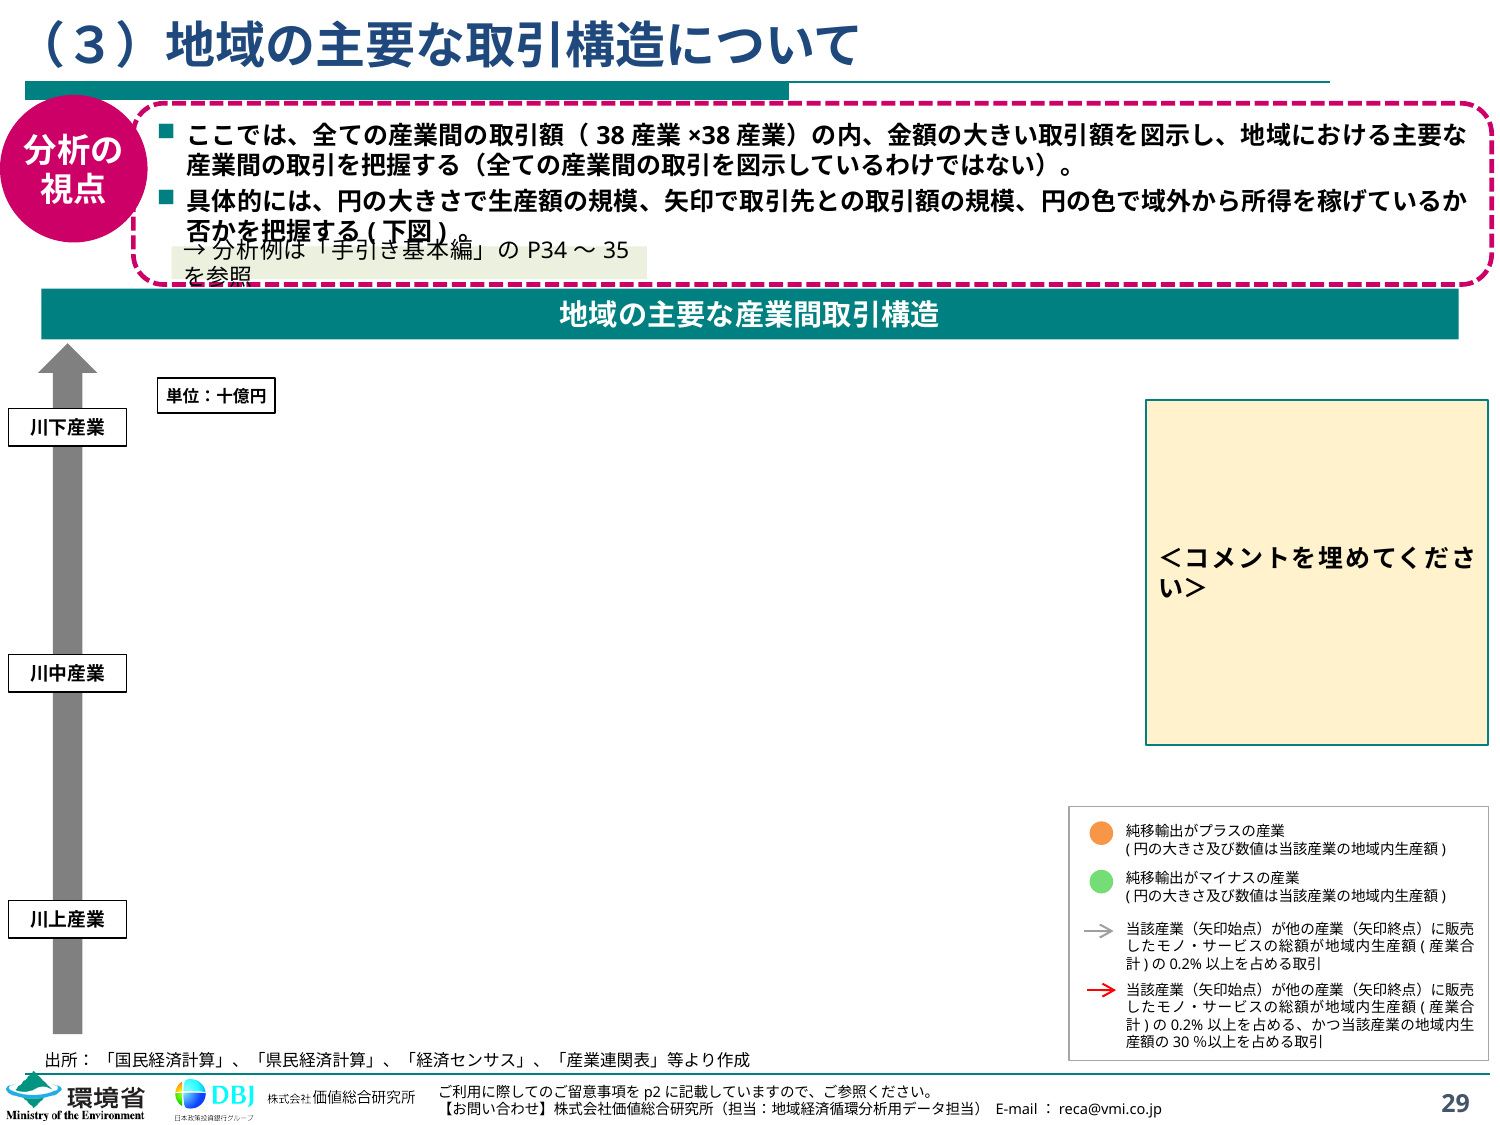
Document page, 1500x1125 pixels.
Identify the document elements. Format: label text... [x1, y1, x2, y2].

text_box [8, 343, 127, 1035]
picture [2, 1071, 148, 1125]
text_box 地域の主要な産業間取引構造 [41, 288, 1459, 340]
picture [171, 1078, 419, 1125]
text_box ここでは、全ての産業間の取引額（38産業×38産業）の内、金額の大きい取引額を図示し、地域における主要な産業間の取引を把握する（全ての産業間の取引を図示しているわけではない）。 具体的には、円の大きさで生産額の規模、矢印で取引先との取引額の規模、円の色で域外から所得を稼げているか否かを把握する(下図) 。 [133, 103, 1492, 285]
text_box 分析の 視点 [0, 94, 148, 243]
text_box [1068, 806, 1490, 1061]
text_box 単位：十億円 [157, 378, 276, 413]
title （３）地域の主要な取引構造について [0, 0, 1304, 82]
text_box →分析例は「手引き基本編」のP34～35を参照 [171, 246, 647, 280]
slide_number 29 [1411, 1079, 1500, 1122]
text_box 出所： 「国民経済計算」、「県民経済計算」、「経済センサス」、「産業連関表」等より作成 [29, 1042, 823, 1078]
text_box ＜コメントを埋めてください＞ [1146, 399, 1488, 745]
